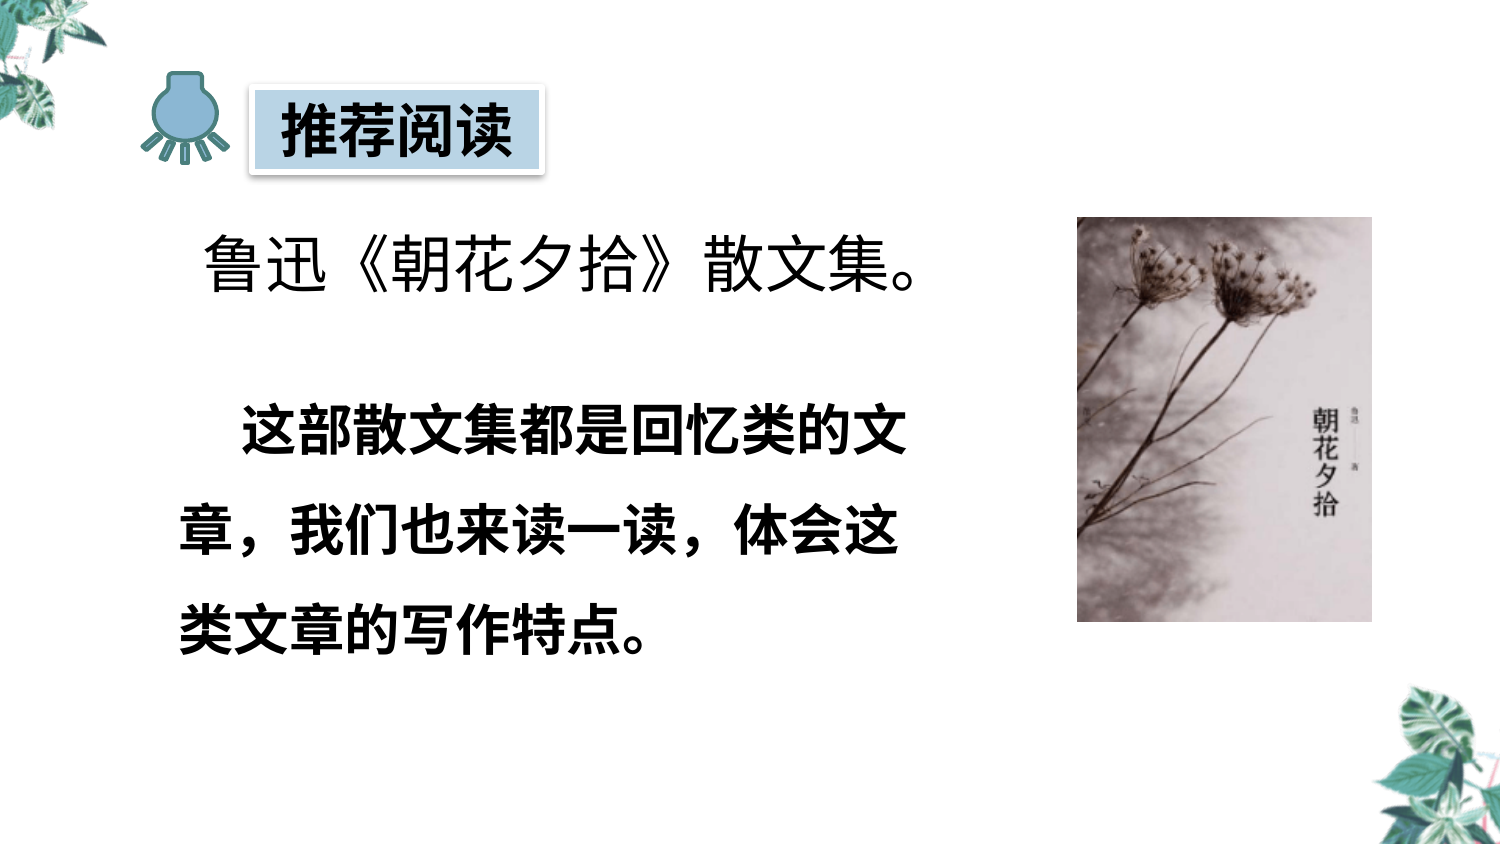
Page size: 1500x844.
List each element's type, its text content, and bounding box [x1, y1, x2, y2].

picture [1077, 216, 1373, 623]
picture [1294, 595, 1500, 844]
list 鲁迅《朝花夕拾》散文集。 [163, 217, 930, 319]
text_box 推荐阅读 [249, 84, 545, 175]
picture [0, 0, 148, 167]
text_box 这部散文集都是回忆类的文章，我们也来读一读，体会这类文章的写作特点。 [163, 354, 951, 670]
text_box [140, 71, 231, 165]
